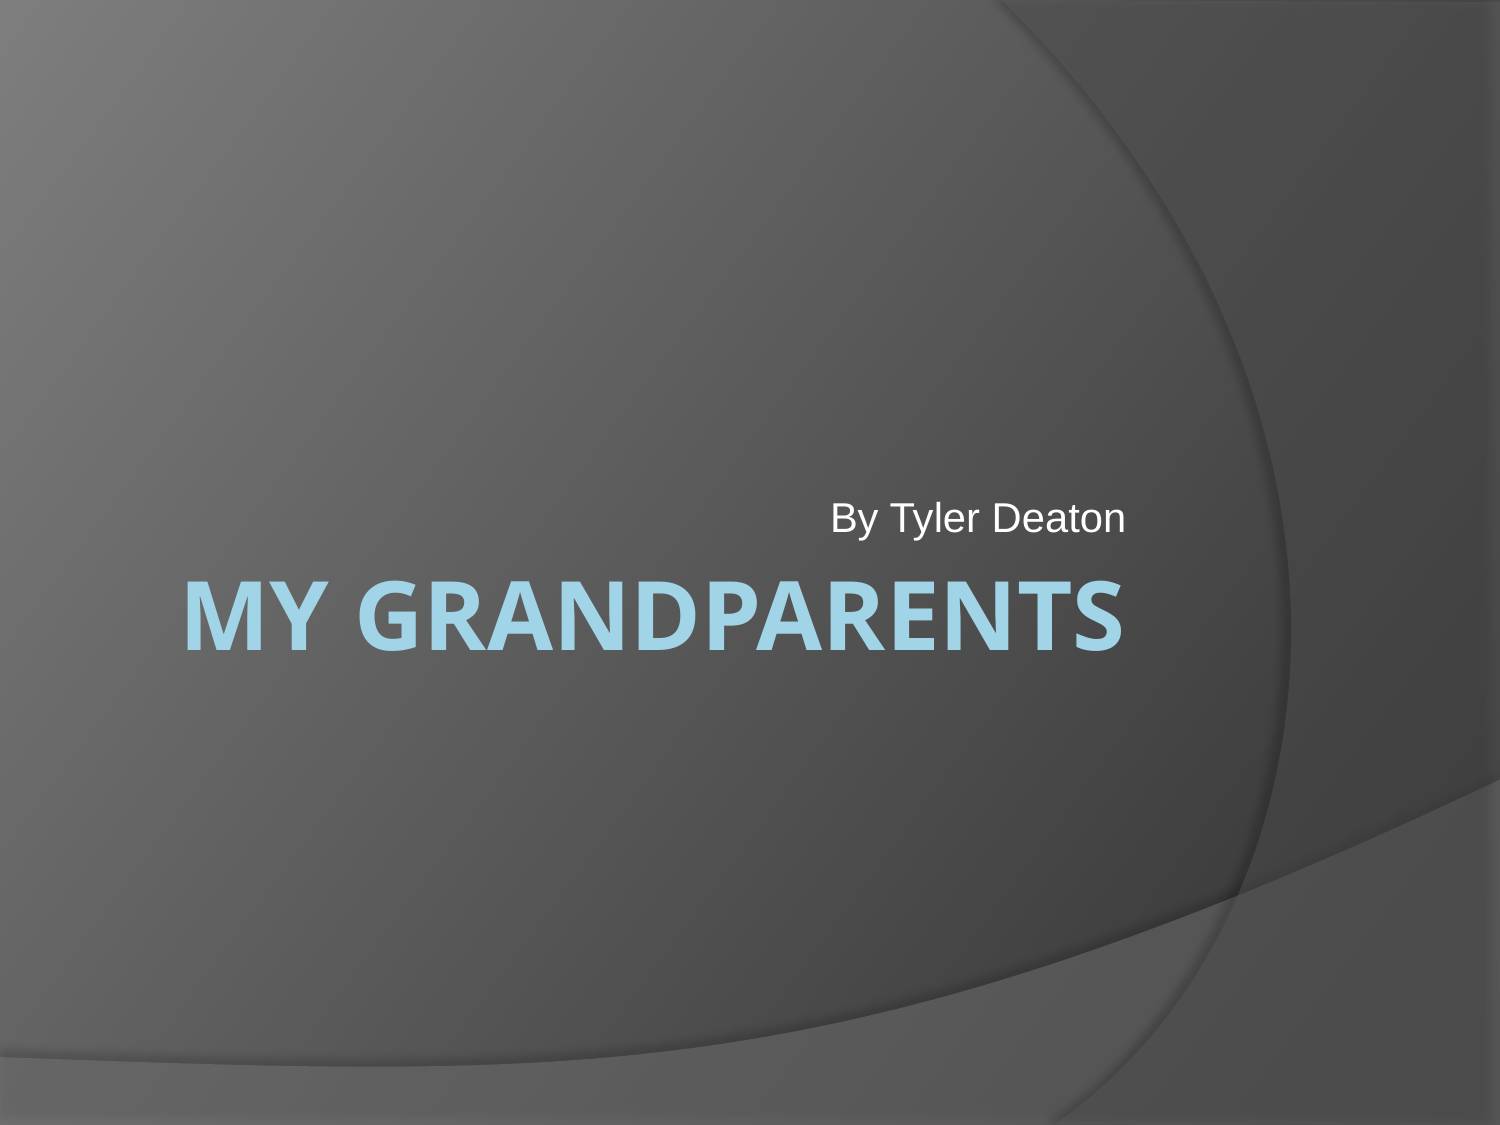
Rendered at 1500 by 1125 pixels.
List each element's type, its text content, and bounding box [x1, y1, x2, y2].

subtitle By Tyler Deaton [71, 253, 1134, 541]
title My Grandparents [70, 547, 1134, 925]
